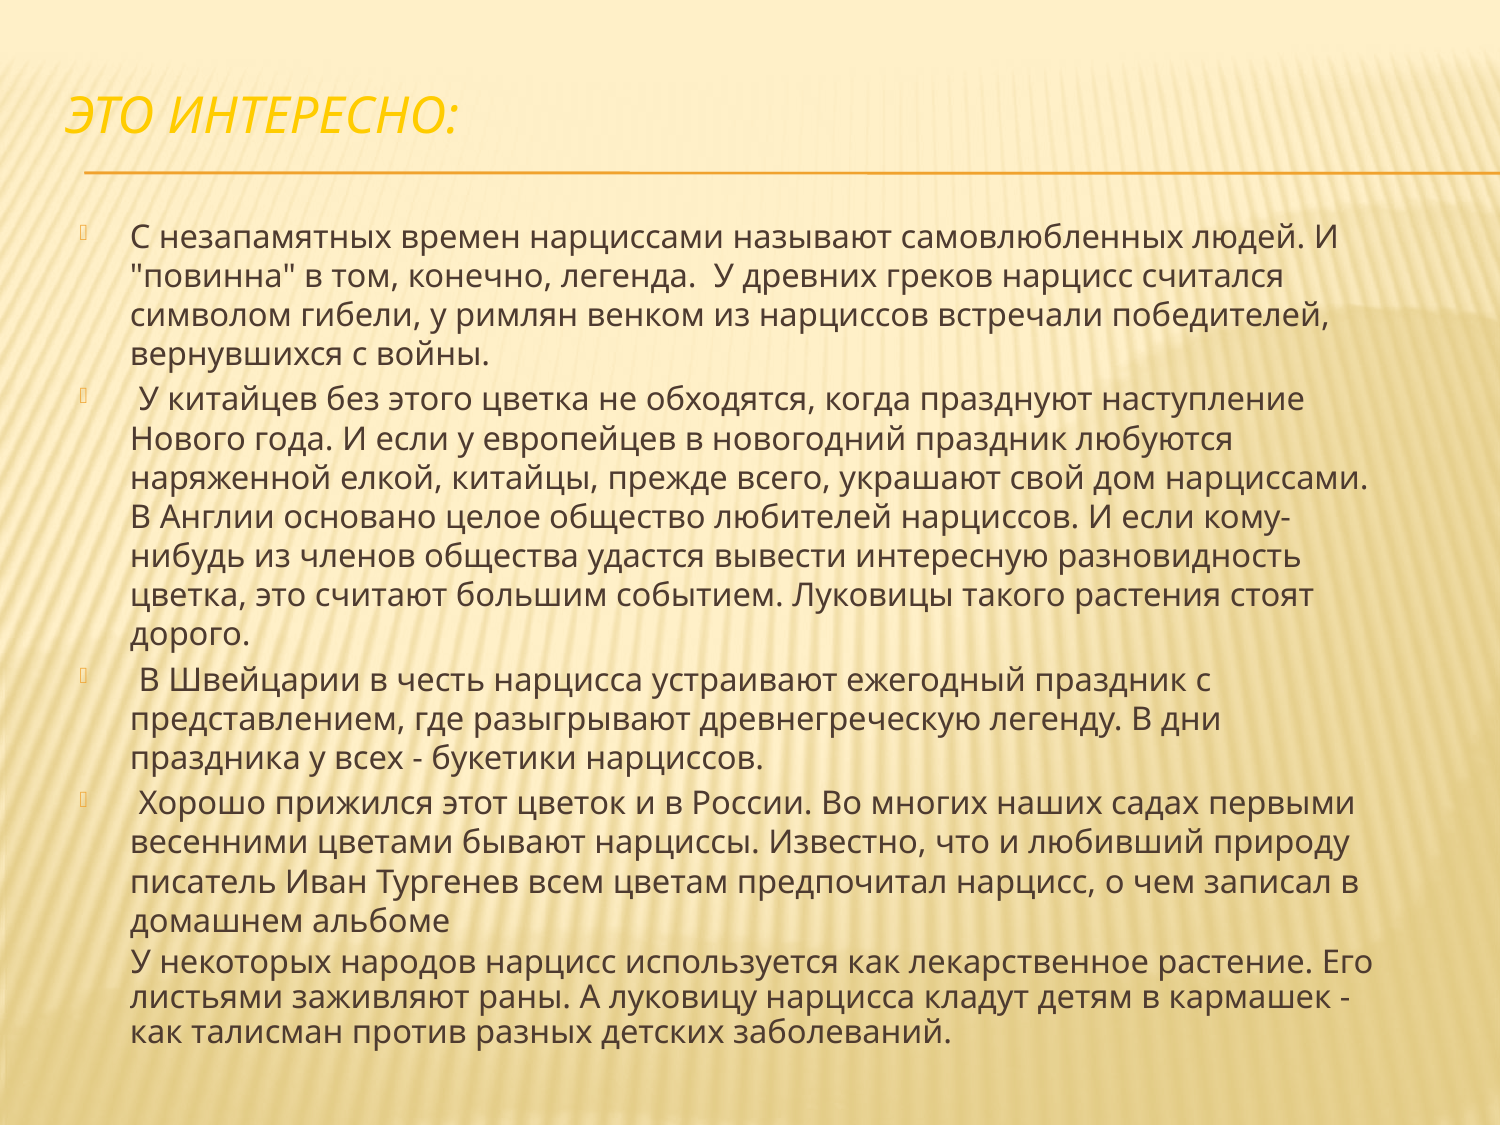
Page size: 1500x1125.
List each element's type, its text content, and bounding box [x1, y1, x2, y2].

title Это интересно: [50, 75, 1475, 213]
list С незапамятных времен нарциссами называют самовлюбленных людей. И "повинна" в том, конечно, легенда. У древних греков нарцисс считался символом гибели, у римлян венком из нарциссов встречали победителей, вернувшихся с войны. У китайцев без этого цветка не обходятся, когда празднуют наступление Нового года. И если у европейцев в новогодний праздник любуются наряженной елкой, китайцы, прежде всего, украшают свой дом нарциссами. В Англии основано целое общество любителей нарциссов. И если кому-нибудь из членов общества удастся вывести интересную разновидность цветка, это считают большим событием. Луковицы такого растения стоят дорого. В Швейцарии в честь нарцисса устраивают ежегодный праздник с представлением, где разыгрывают древнегреческую легенду. В дни праздника у всех - букетики нарциссов. Хорошо прижился этот цветок и в России. Во многих наших садах первыми весенними цветами бывают нарциссы. Известно, что и любивший природу писатель Иван Тургенев всем цветам предпочитал нарцисс, о чем записал в домашнем альбоме У некоторых народов нарцисс используется как лекарственное растение. Его листьями заживляют раны. А луковицу нарцисса кладут детям в кармашек - как талисман против разных детских заболеваний. [64, 208, 1392, 1059]
